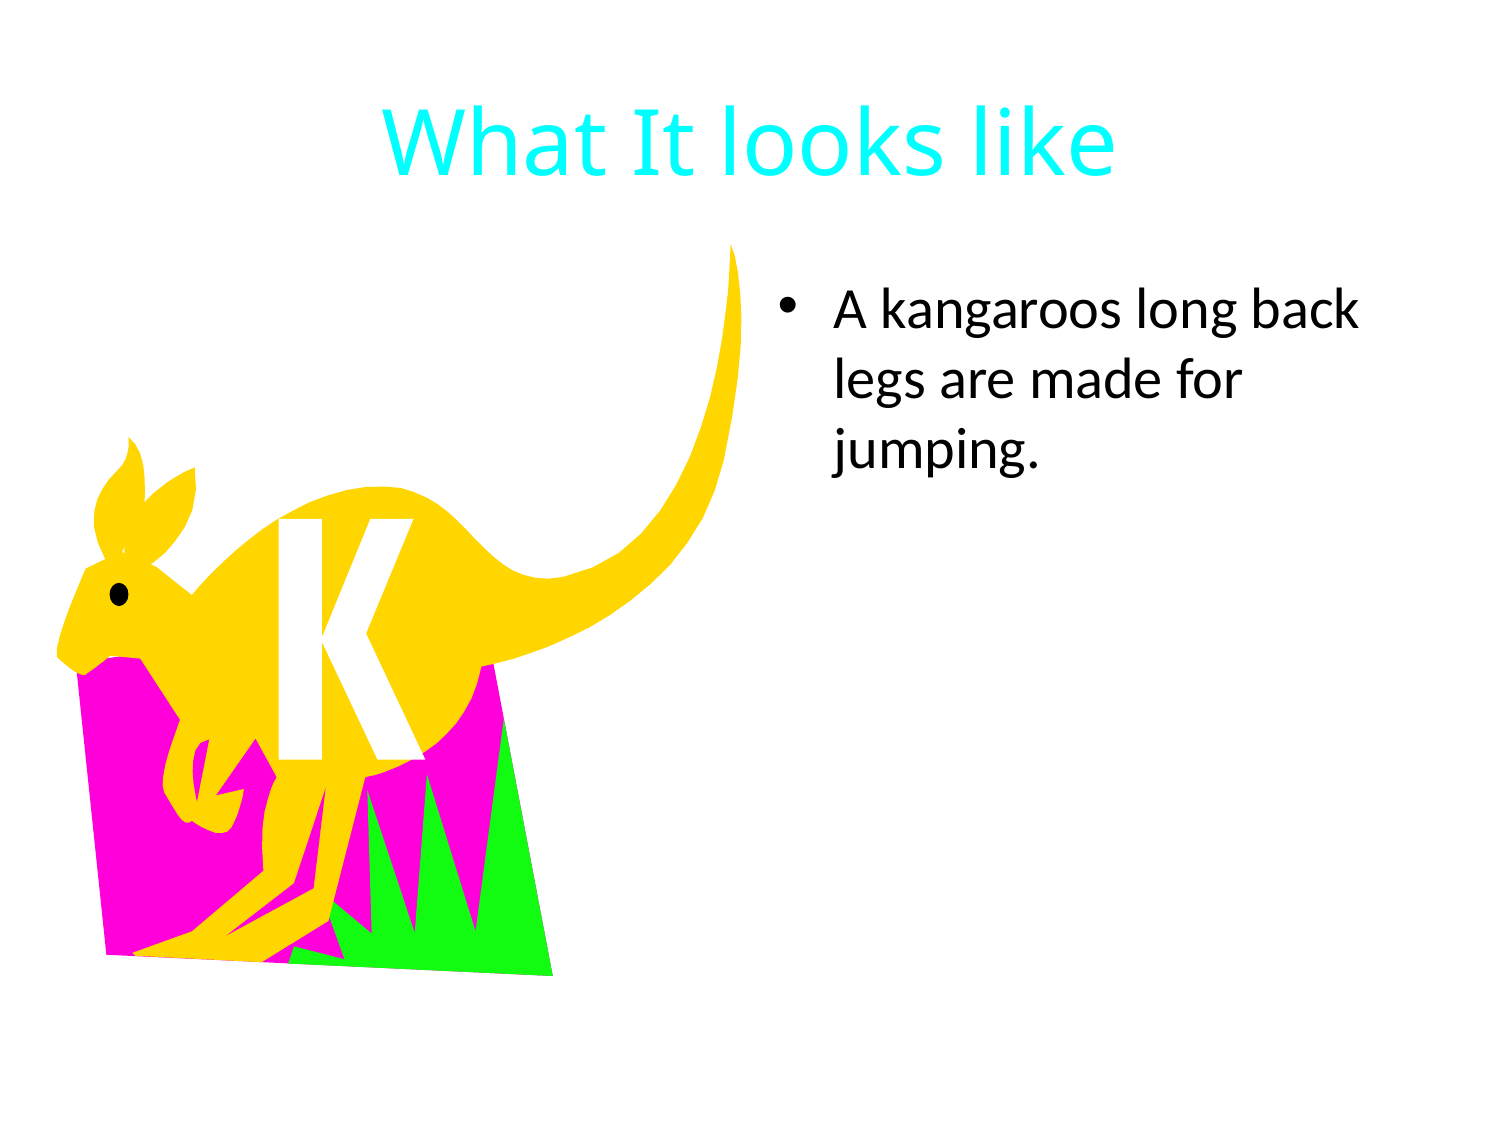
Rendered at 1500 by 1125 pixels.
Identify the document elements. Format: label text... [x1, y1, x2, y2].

title What It looks like [75, 45, 1425, 233]
list A kangaroos long back legs are made for jumping. [762, 262, 1425, 1005]
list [52, 243, 751, 977]
